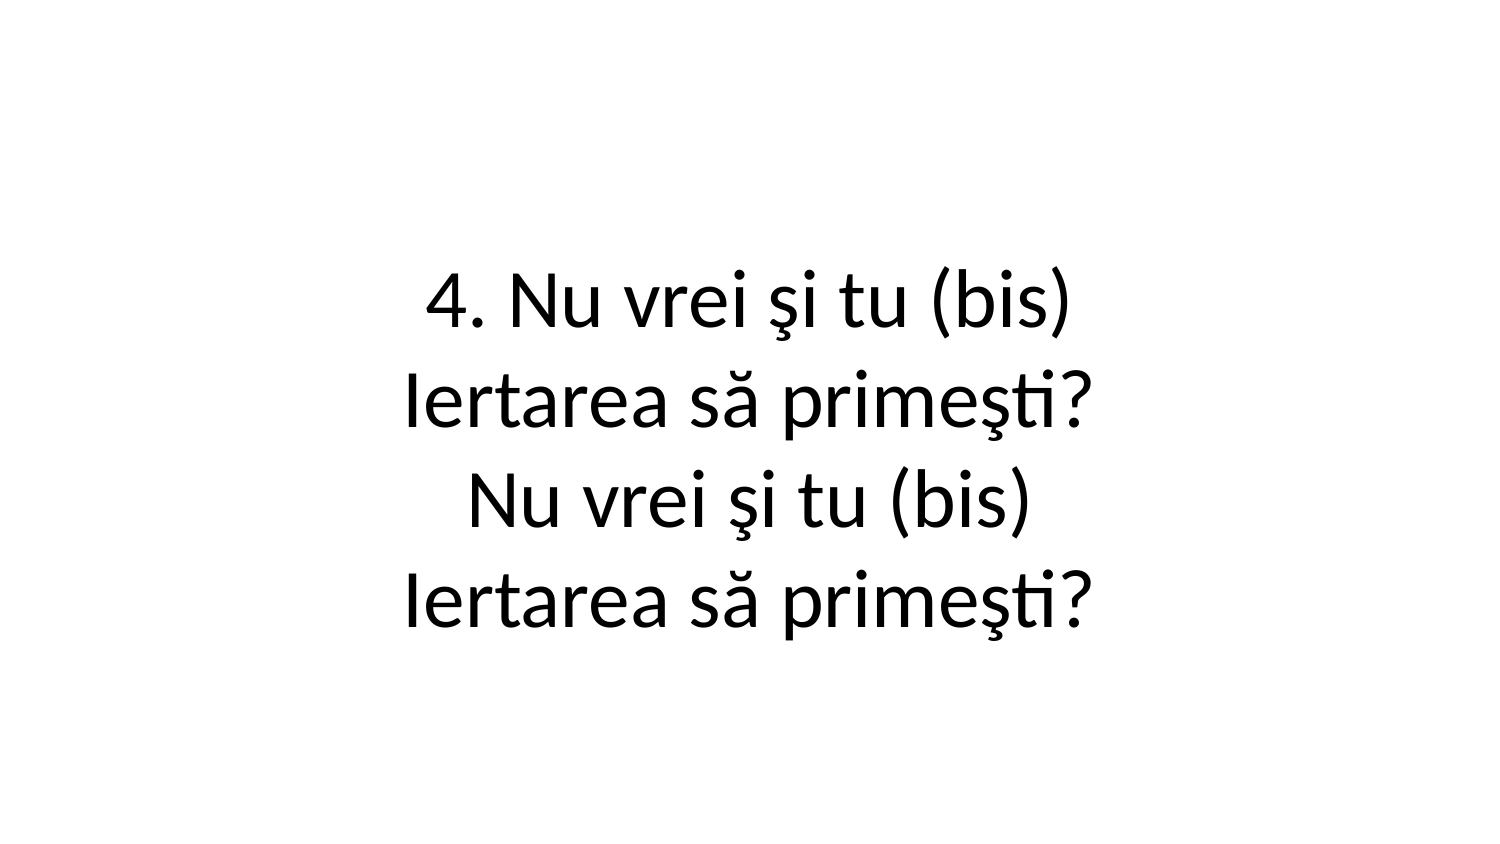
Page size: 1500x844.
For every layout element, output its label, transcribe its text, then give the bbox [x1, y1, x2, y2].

text_box 4. Nu vrei şi tu (bis) Iertarea să primeşti? Nu vrei şi tu (bis) Iertarea să primeşti? [387, 192, 1112, 652]
